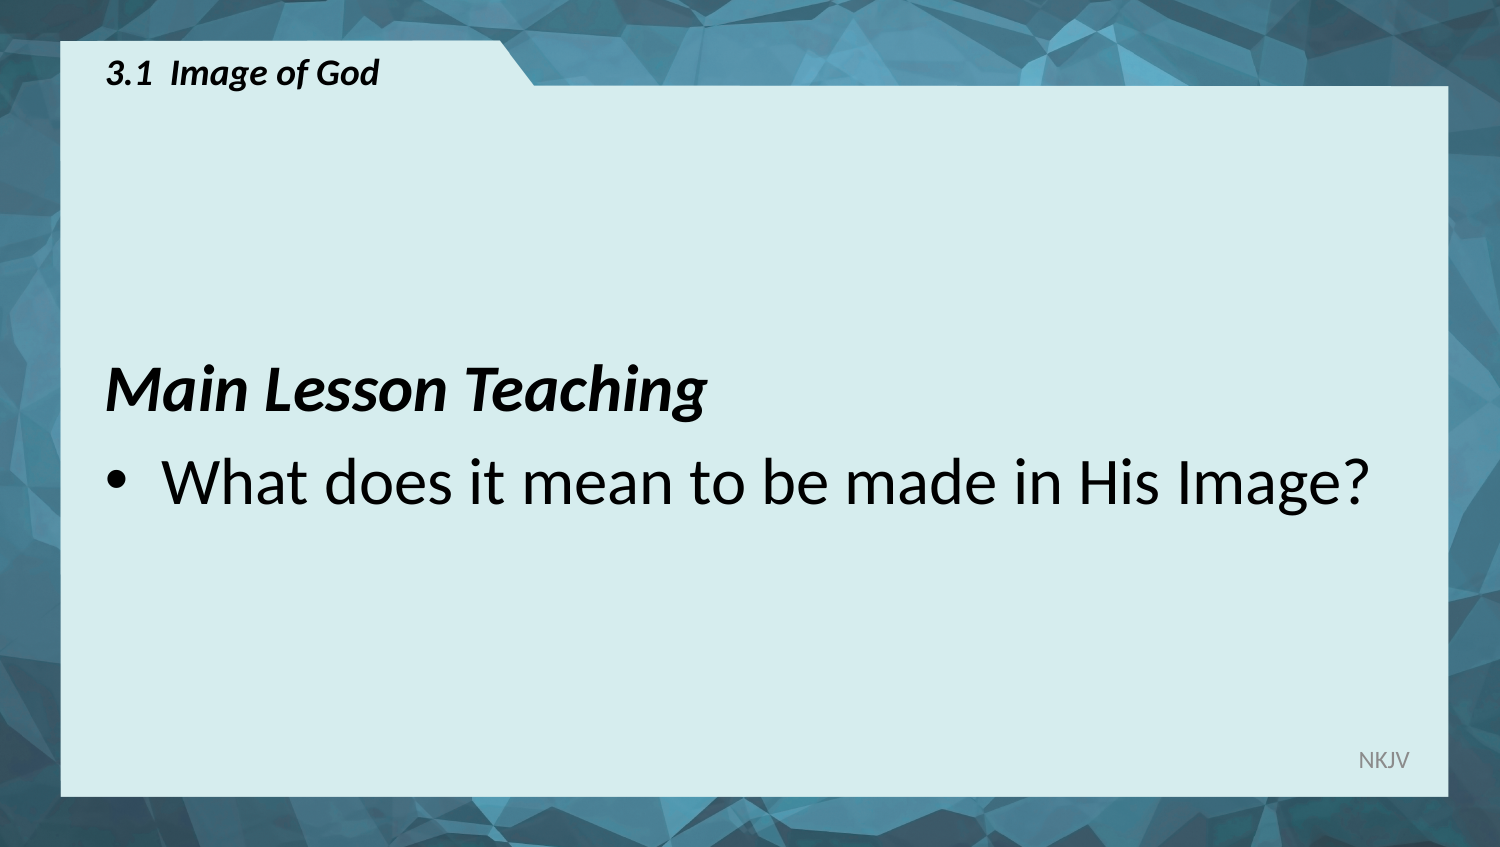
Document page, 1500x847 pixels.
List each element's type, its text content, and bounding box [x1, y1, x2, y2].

picture [0, 0, 1500, 847]
list Main Lesson Teaching What does it mean to be made in His Image? [89, 141, 1403, 722]
title 3.1 Image of God [89, 33, 1420, 108]
footer NKJV [950, 736, 1425, 782]
